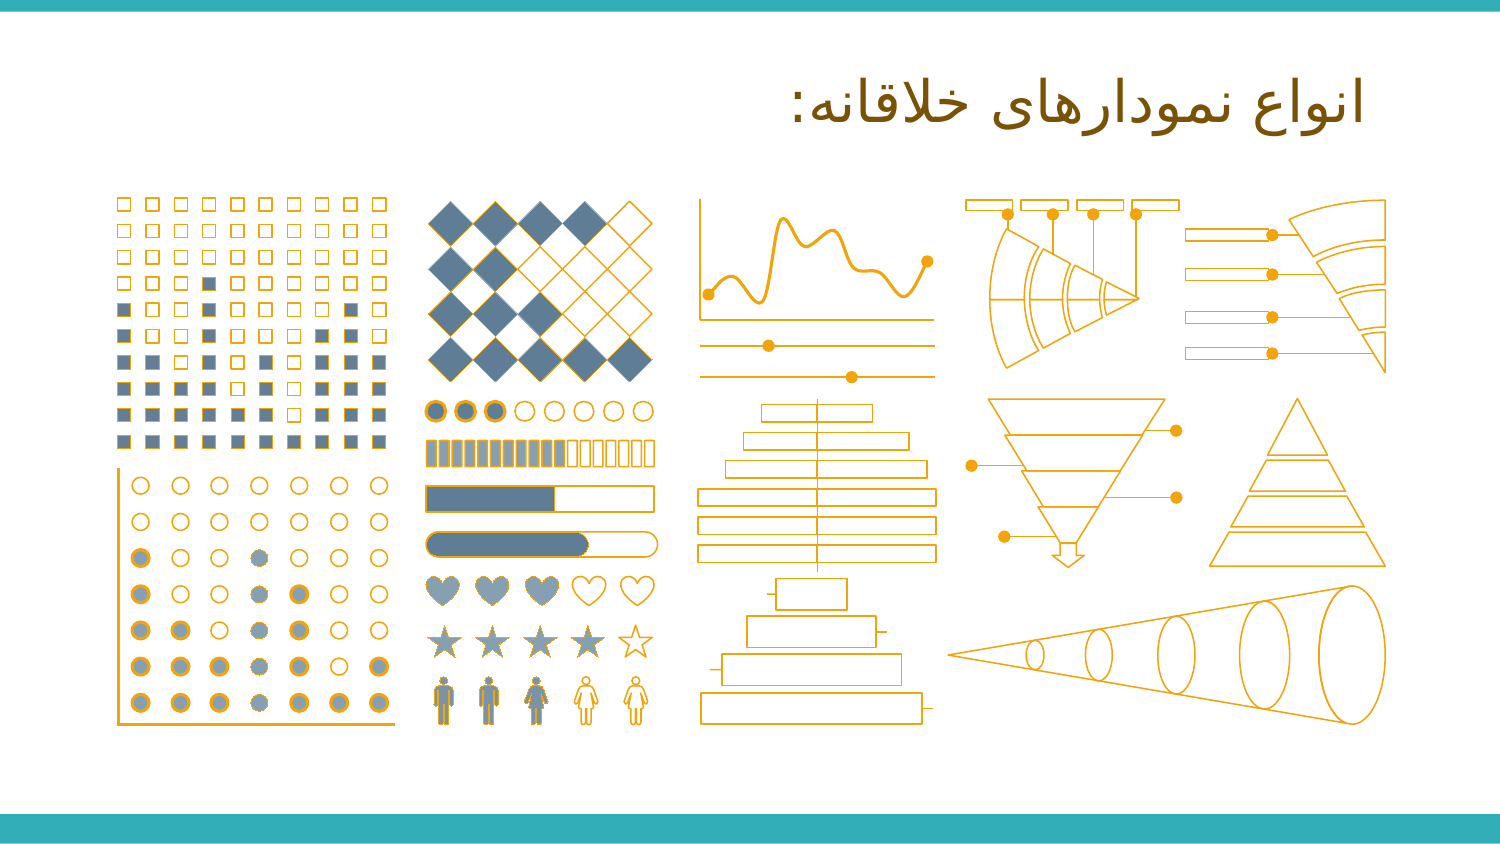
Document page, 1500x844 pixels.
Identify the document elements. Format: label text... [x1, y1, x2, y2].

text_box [699, 345, 935, 378]
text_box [965, 199, 1180, 369]
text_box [699, 198, 935, 321]
text_box انواع نمودارهای خلاقانه: [117, 49, 1382, 129]
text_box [1209, 398, 1386, 567]
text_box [425, 401, 654, 422]
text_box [425, 531, 658, 558]
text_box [697, 398, 937, 572]
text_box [117, 197, 387, 449]
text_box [425, 485, 655, 513]
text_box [700, 578, 934, 725]
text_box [426, 440, 655, 467]
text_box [947, 585, 1386, 725]
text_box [116, 468, 396, 725]
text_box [433, 676, 649, 726]
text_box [428, 200, 653, 383]
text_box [971, 398, 1177, 568]
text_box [427, 624, 653, 658]
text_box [1185, 199, 1386, 373]
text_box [425, 575, 655, 606]
